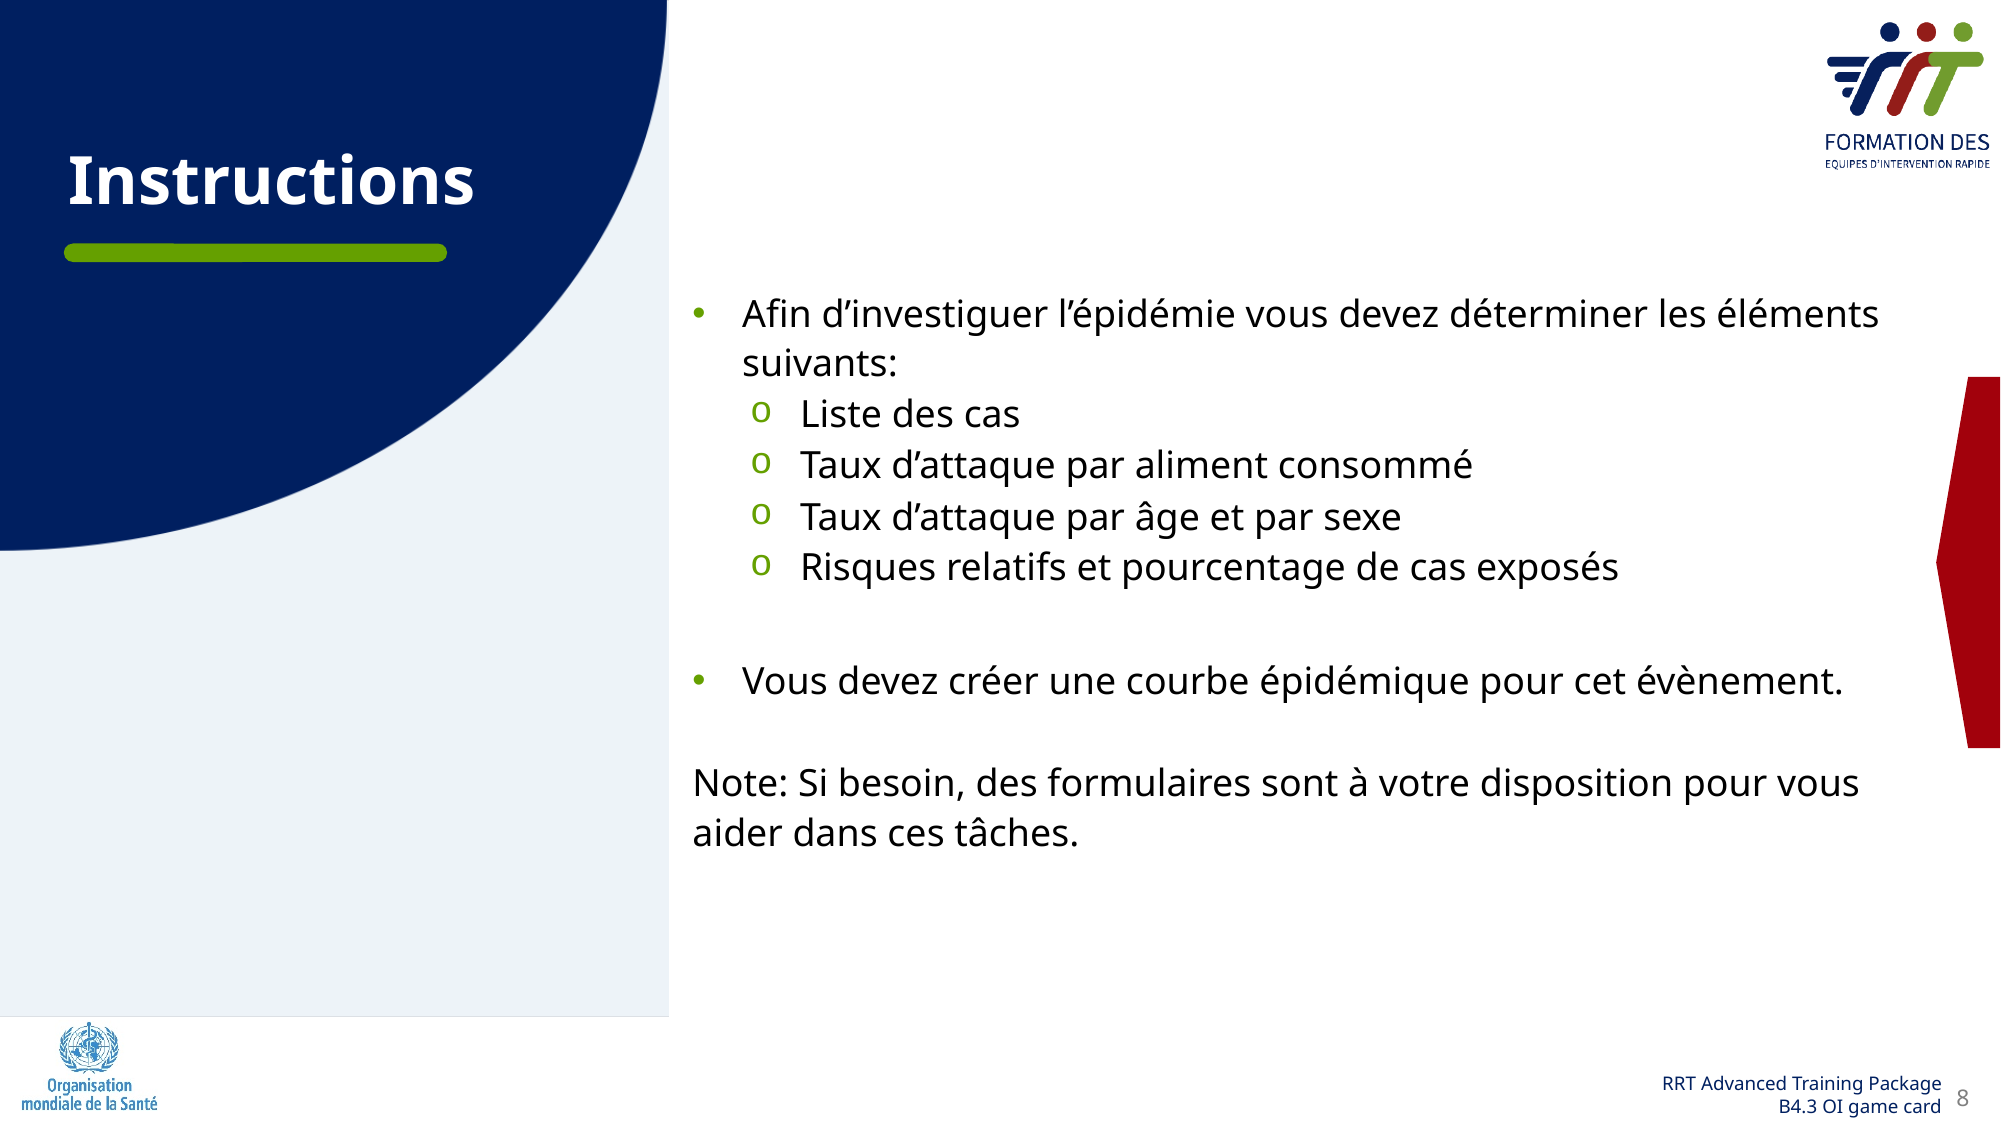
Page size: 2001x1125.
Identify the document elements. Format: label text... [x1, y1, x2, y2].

picture [0, 0, 669, 1018]
picture [1825, 21, 1990, 170]
list Afin d’investiguer l’épidémie vous devez déterminer les éléments suivants: Liste des cas Taux d’attaque par aliment consommé Taux d’attaque par âge et par sexe Risques relatifs et pourcentage de cas exposés Vous devez créer une courbe épidémique pour cet évènement. Note: Si besoin, des formulaires sont à votre disposition pour vous aider dans ces tâches. [684, 277, 1921, 863]
text_box Instructions [68, 147, 604, 228]
picture [20, 1020, 158, 1111]
